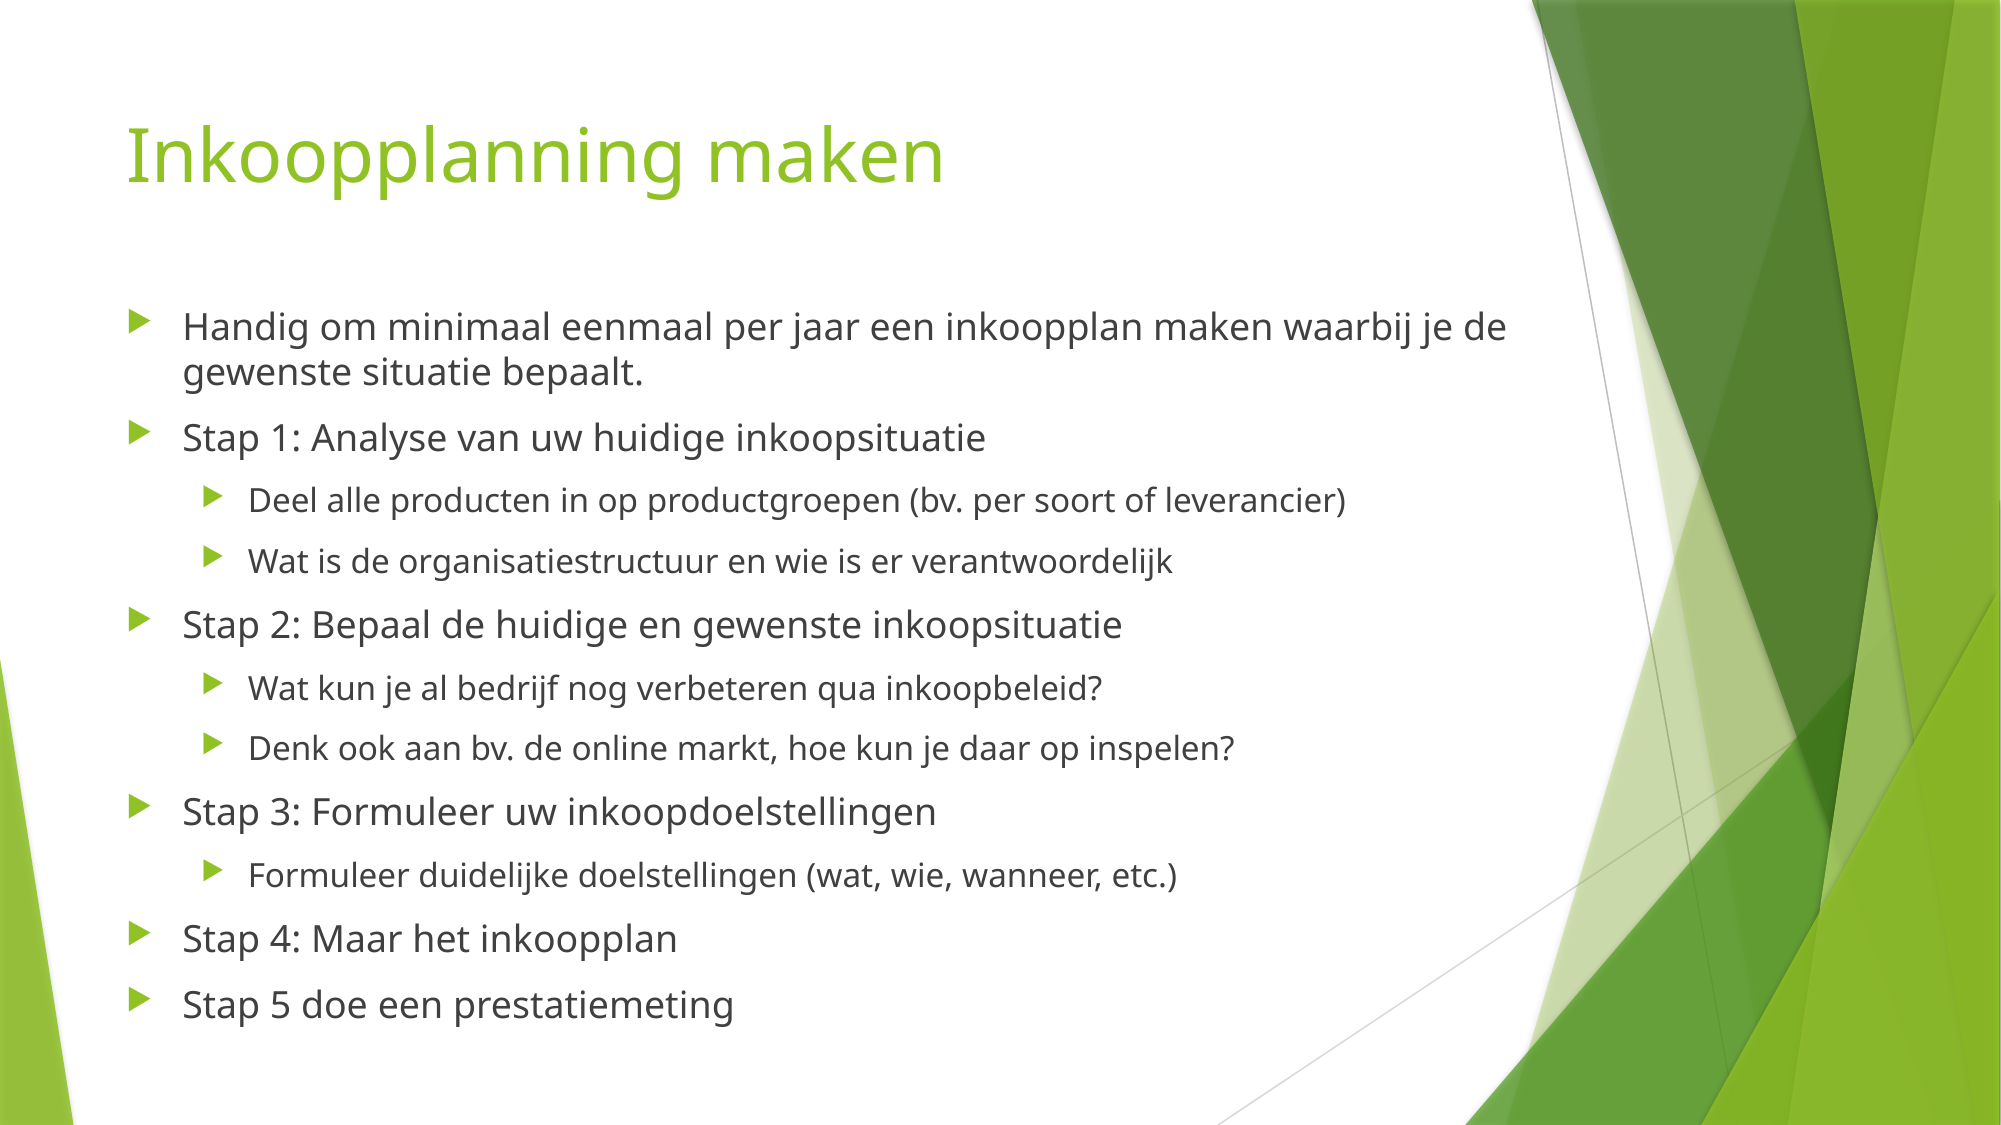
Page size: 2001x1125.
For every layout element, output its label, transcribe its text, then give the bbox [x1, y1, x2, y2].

title Inkoopplanning maken [111, 99, 1522, 295]
list Handig om minimaal eenmaal per jaar een inkoopplan maken waarbij je de gewenste situatie bepaalt. Stap 1: Analyse van uw huidige inkoopsituatie Deel alle producten in op productgroepen (bv. per soort of leverancier) Wat is de organisatiestructuur en wie is er verantwoordelijk Stap 2: Bepaal de huidige en gewenste inkoopsituatie Wat kun je al bedrijf nog verbeteren qua inkoopbeleid? Denk ook aan bv. de online markt, hoe kun je daar op inspelen? Stap 3: Formuleer uw inkoopdoelstellingen Formuleer duidelijke doelstellingen (wat, wie, wanneer, etc.) Stap 4: Maar het inkoopplan Stap 5 doe een prestatiemeting [111, 295, 1643, 1044]
